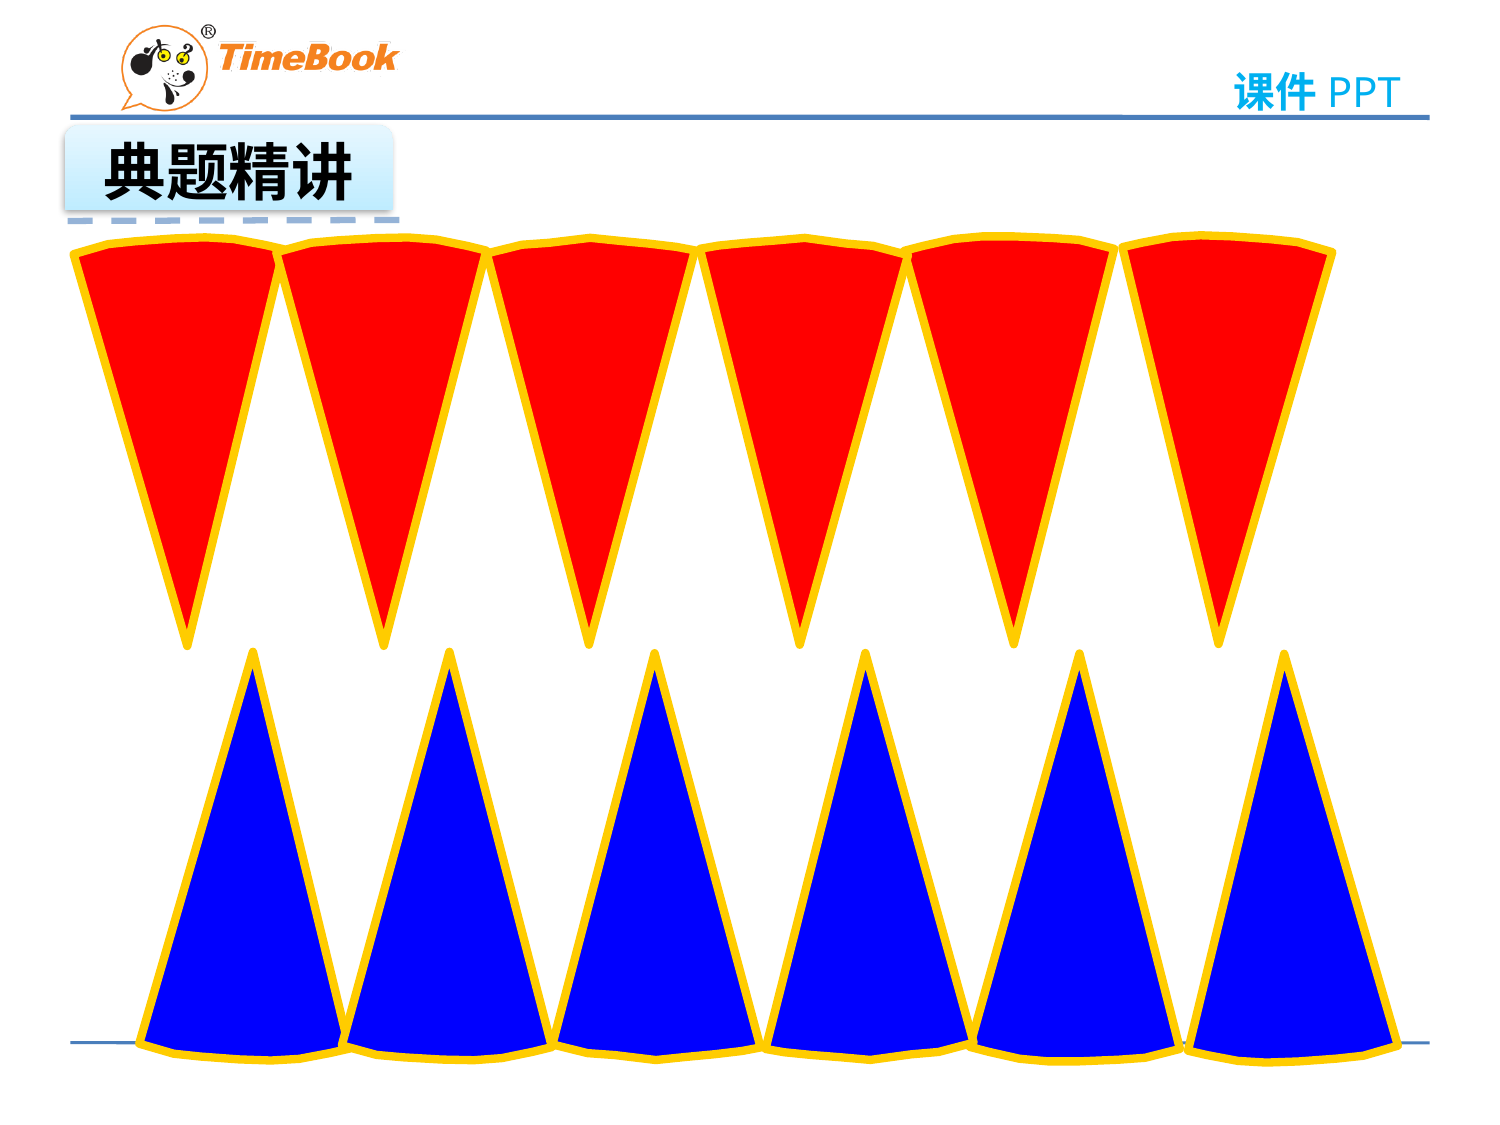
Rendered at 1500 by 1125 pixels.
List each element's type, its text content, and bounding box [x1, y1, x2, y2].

picture [118, 22, 408, 113]
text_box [126, 215, 1280, 627]
text_box 典题精讲 [64, 124, 394, 212]
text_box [191, 671, 1346, 1083]
